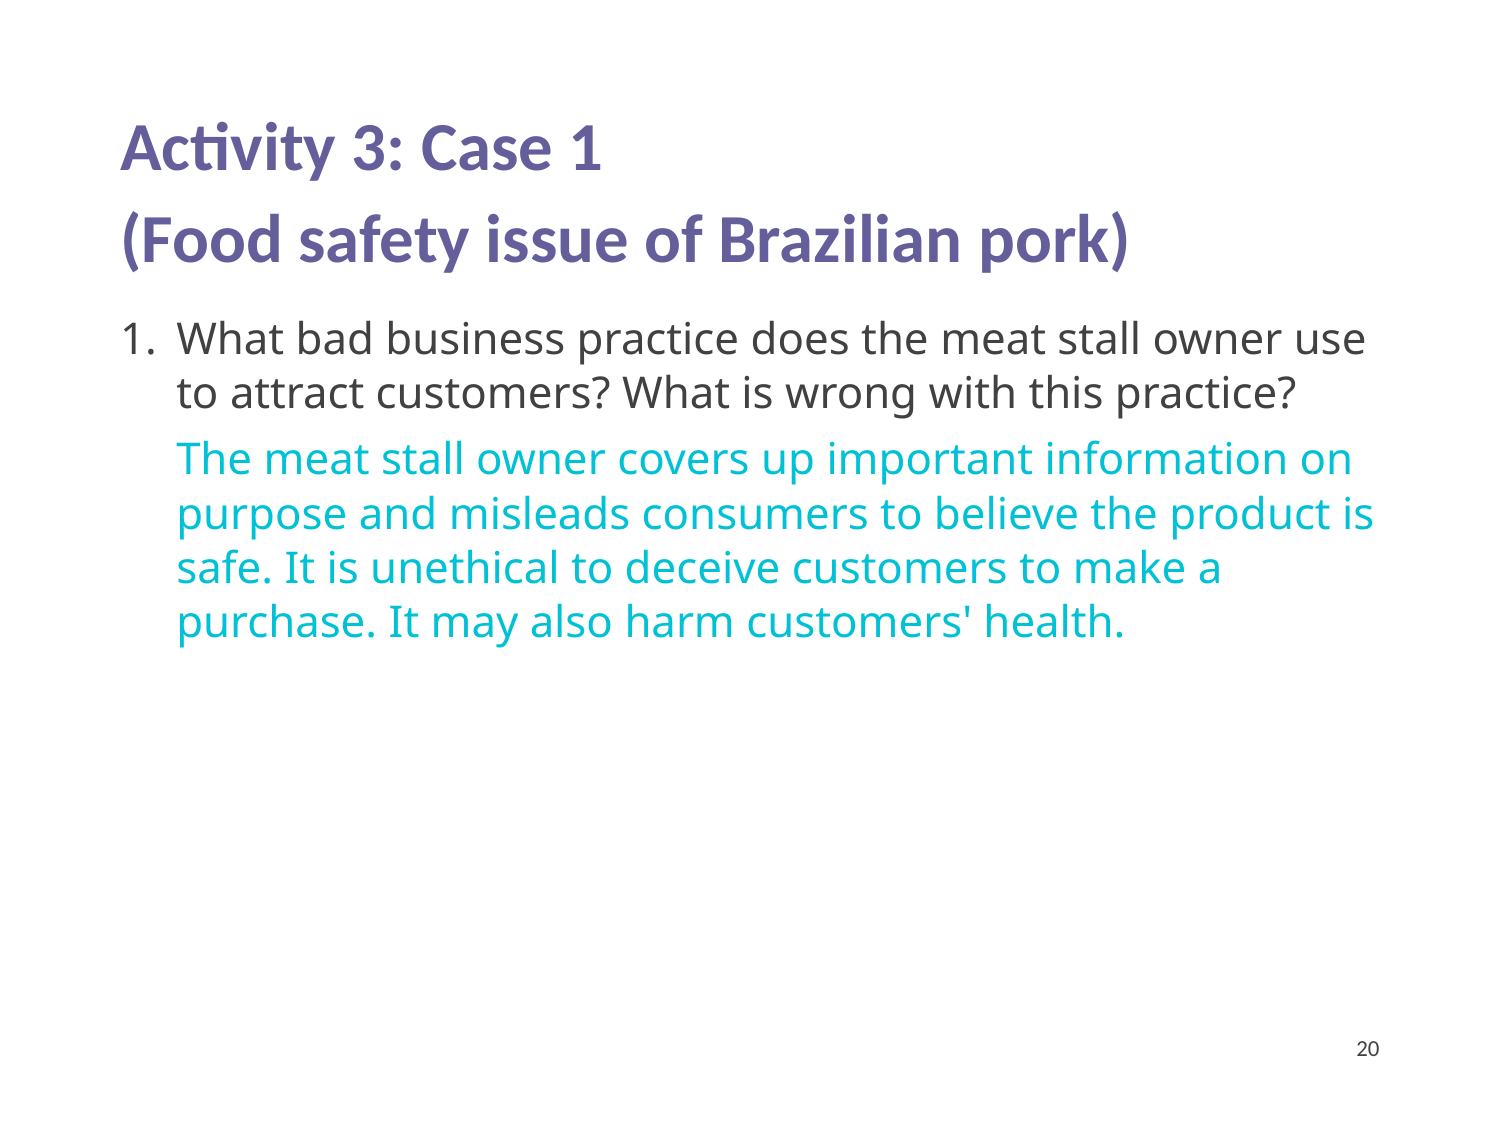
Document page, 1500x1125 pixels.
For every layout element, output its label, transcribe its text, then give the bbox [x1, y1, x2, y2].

list Activity 3: Case 1 (Food safety issue of Brazilian pork) [119, 113, 1381, 288]
slide_number 20 [1353, 1035, 1381, 1062]
list What bad business practice does the meat stall owner use to attract customers? What is wrong with this practice? The meat stall owner covers up important information on purpose and misleads consumers to believe the product is safe. It is unethical to deceive customers to make a purchase. It may also harm customers' health. [119, 308, 1399, 903]
